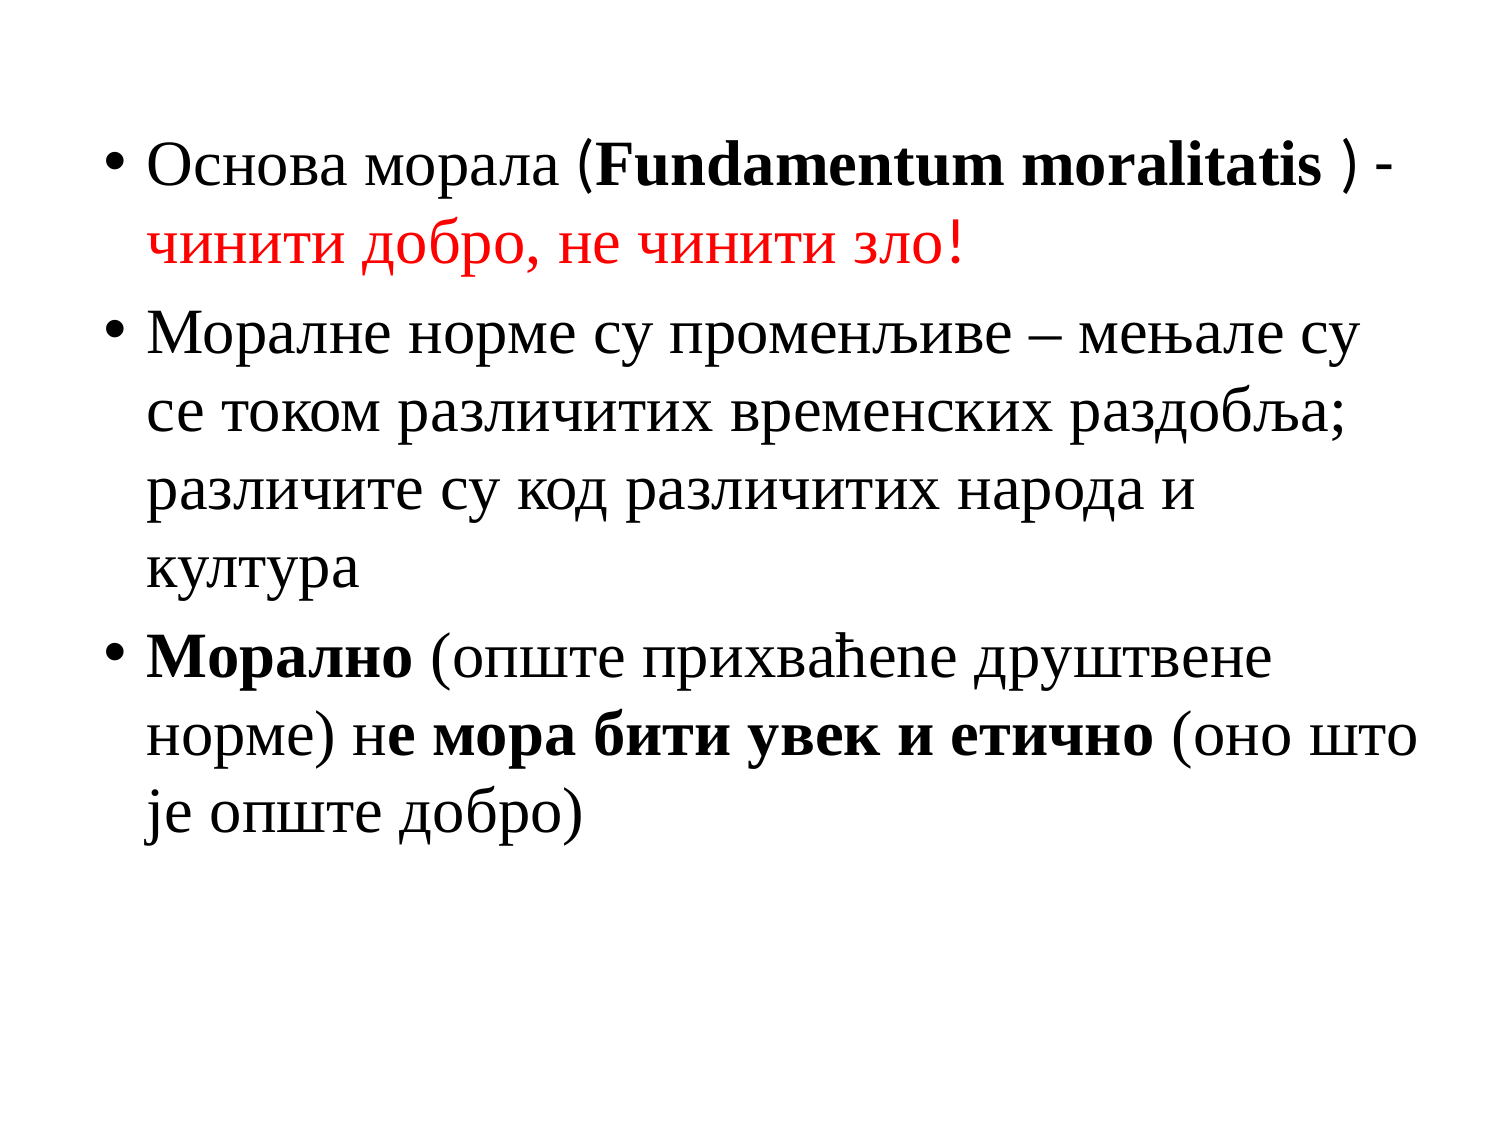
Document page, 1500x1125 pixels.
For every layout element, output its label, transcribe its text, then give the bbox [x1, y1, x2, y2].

list Основа морала (Fundamentum moralitatis ) - чинити добрo, не чинити злo! Моралне норме су променљиве – мењале су се током различитих временских раздобља; различите су код различитих народа и култура Моралнo (oпште прихвaћene друштвене норме) не мора бити увек и етично (oно што je oпште добро) [88, 113, 1439, 856]
